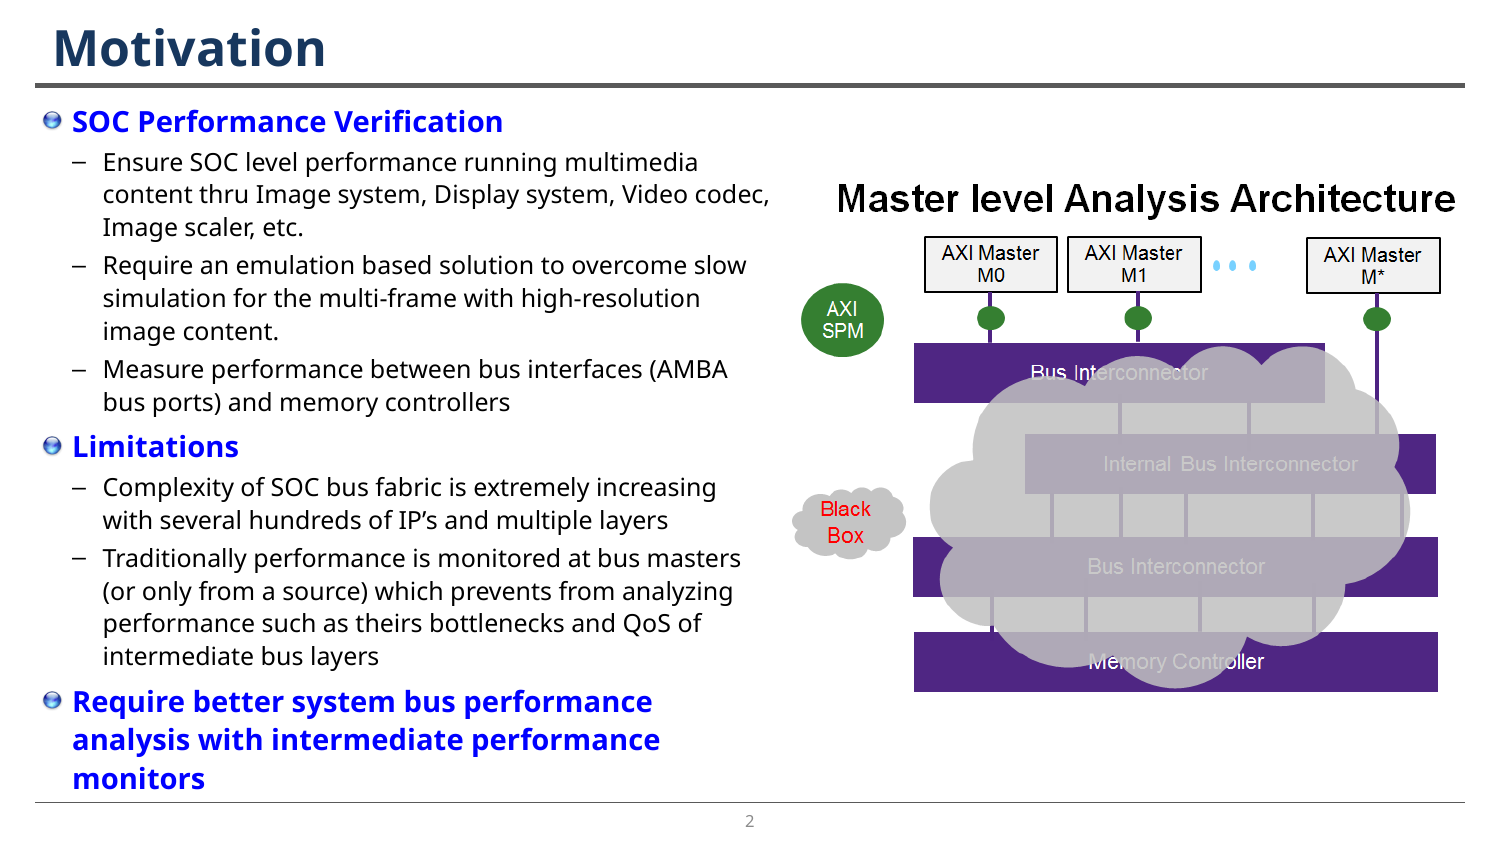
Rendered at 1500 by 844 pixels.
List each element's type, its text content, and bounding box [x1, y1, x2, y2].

picture [41, 435, 63, 457]
title Motivation [41, 12, 1392, 82]
picture [41, 110, 63, 131]
picture [41, 690, 63, 711]
slide_number 2 [575, 806, 925, 839]
list SOC Performance Verification Ensure SOC level performance running multimedia content thru Image system, Display system, Video codec, Image scaler, etc. Require an emulation based solution to overcome slow simulation for the multi-frame with high-resolution image content. Measure performance between bus interfaces (AMBA bus ports) and memory controllers Limitations Complexity of SOC bus fabric is extremely increasing with several hundreds of IP’s and multiple layers Traditionally performance is monitored at bus masters (or only from a source) which prevents from analyzing performance such as theirs bottlenecks and QoS of intermediate bus layers Require better system bus performance analysis with intermediate performance monitors [30, 94, 786, 794]
picture [785, 173, 1464, 703]
